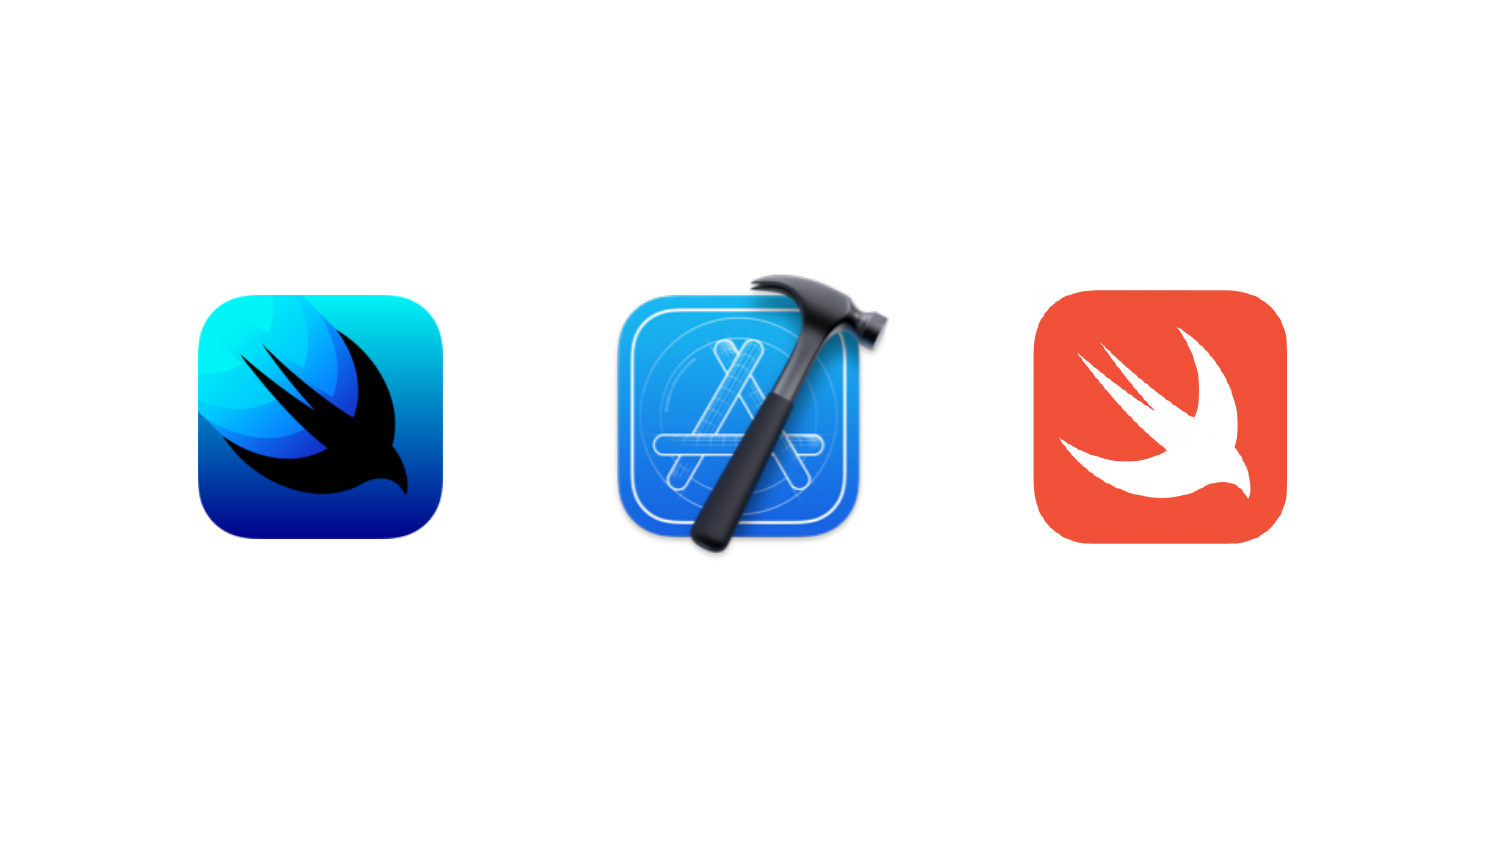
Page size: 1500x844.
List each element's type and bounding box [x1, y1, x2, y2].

picture [1033, 290, 1287, 544]
picture [198, 295, 443, 540]
picture [587, 266, 889, 568]
